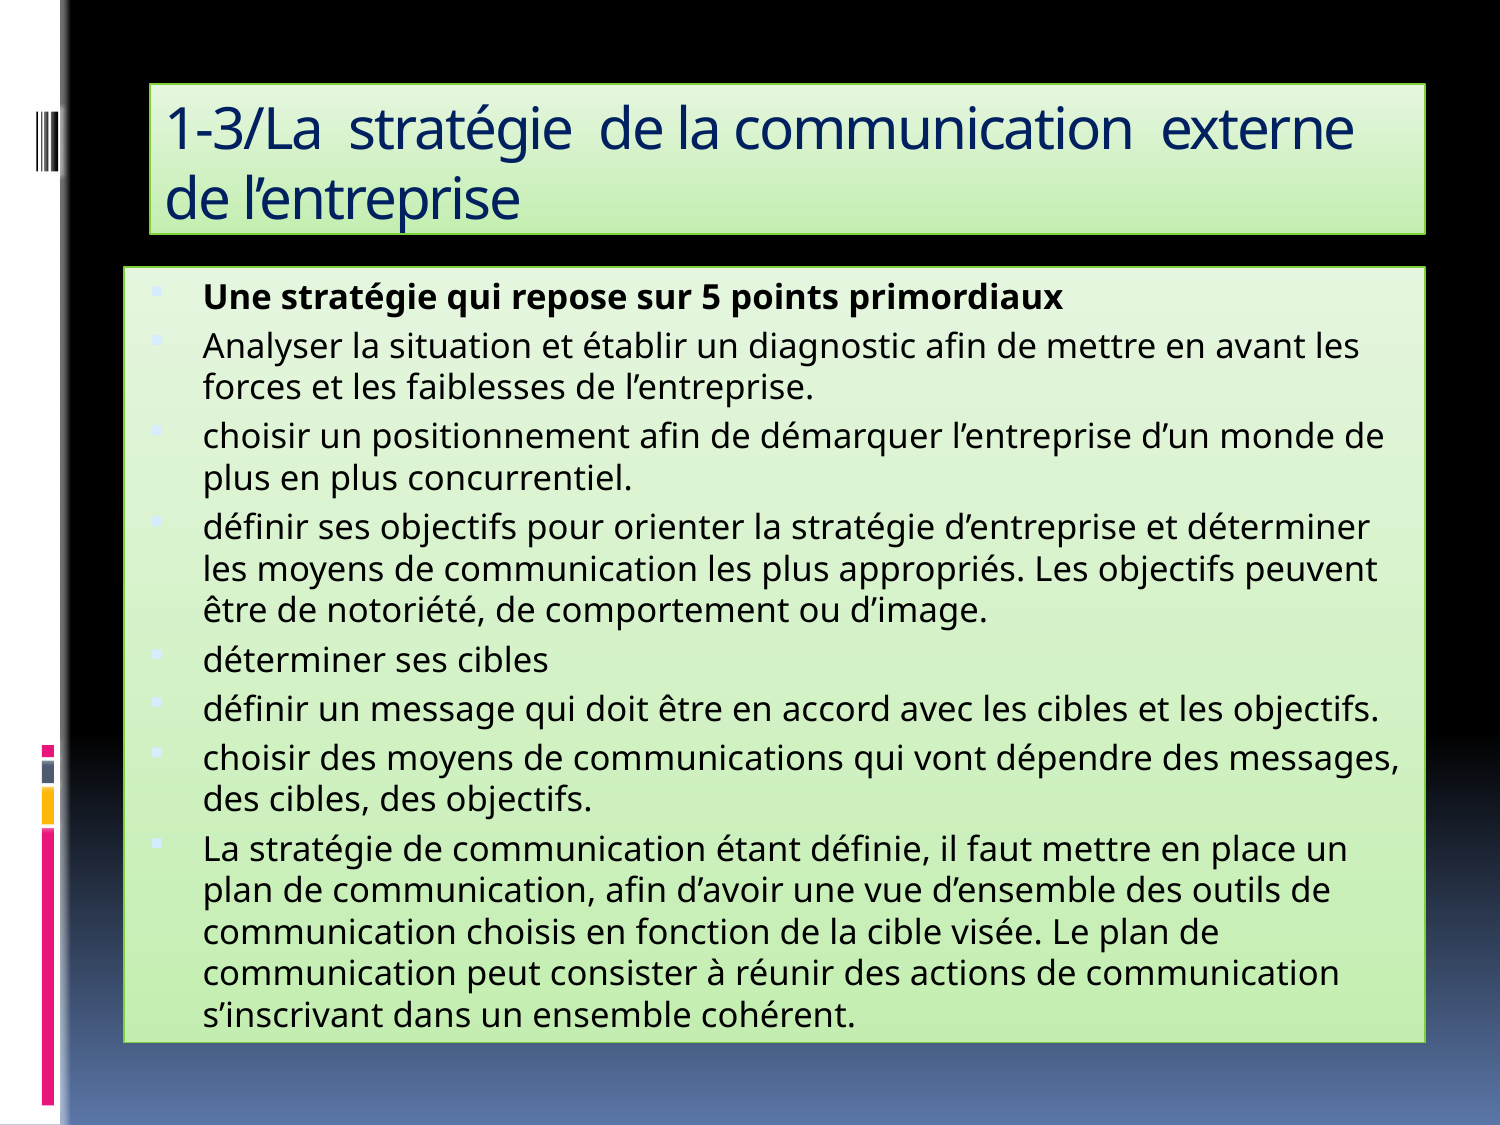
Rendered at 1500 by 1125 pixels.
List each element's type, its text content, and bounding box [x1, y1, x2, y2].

title 1-3/La stratégie de la communication externe de l’entreprise [149, 83, 1426, 235]
list Une stratégie qui repose sur 5 points primordiaux Analyser la situation et établir un diagnostic afin de mettre en avant les forces et les faiblesses de l’entreprise. choisir un positionnement afin de démarquer l’entreprise d’un monde de plus en plus concurrentiel. définir ses objectifs pour orienter la stratégie d’entreprise et déterminer les moyens de communication les plus appropriés. Les objectifs peuvent être de notoriété, de comportement ou d’image. déterminer ses cibles définir un message qui doit être en accord avec les cibles et les objectifs. choisir des moyens de communications qui vont dépendre des messages, des cibles, des objectifs. La stratégie de communication étant définie, il faut mettre en place un plan de communication, afin d’avoir une vue d’ensemble des outils de communication choisis en fonction de la cible visée. Le plan de communication peut consister à réunir des actions de communication s’inscrivant dans un ensemble cohérent. [123, 266, 1426, 1043]
